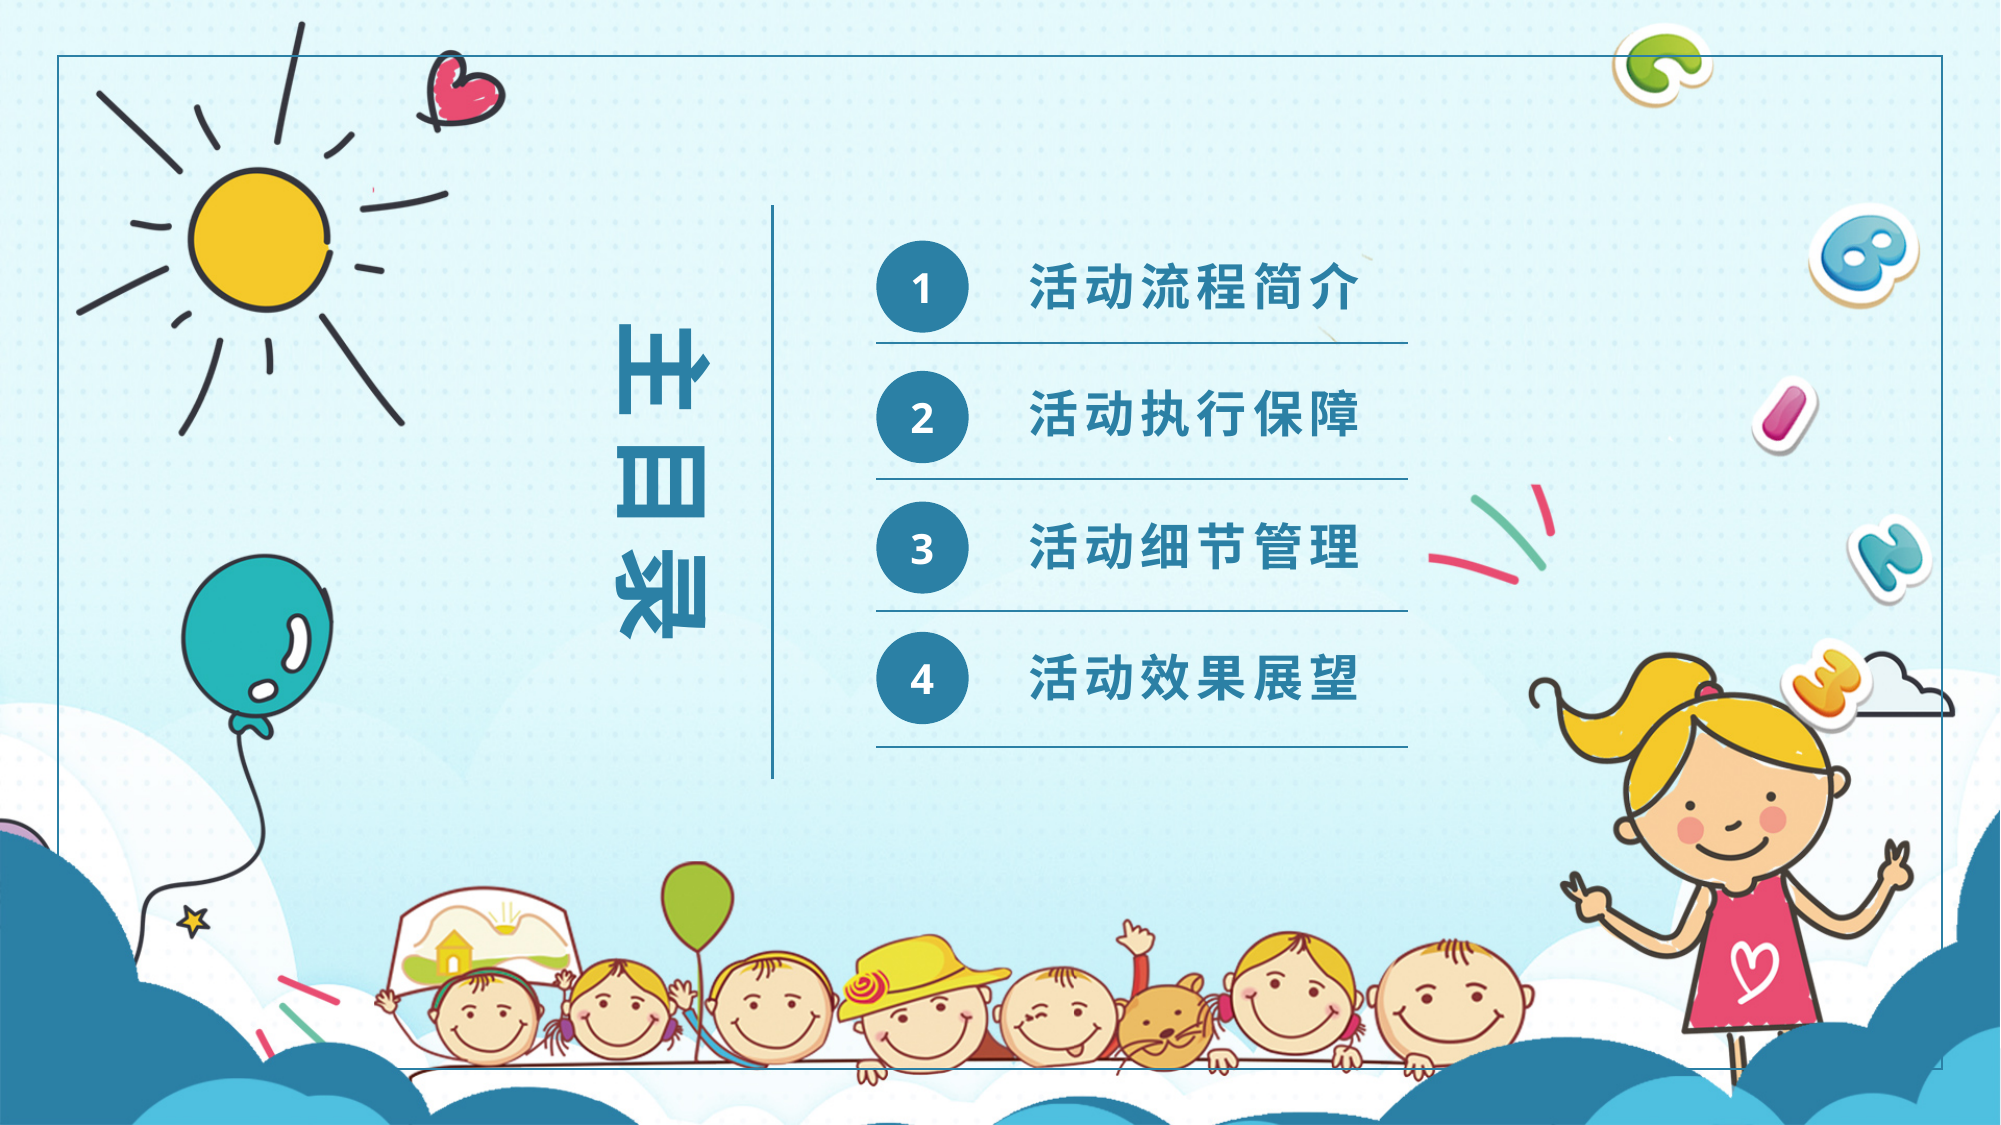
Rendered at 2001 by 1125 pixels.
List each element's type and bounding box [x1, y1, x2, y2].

text_box [876, 240, 1446, 748]
picture [0, 0, 2001, 1125]
